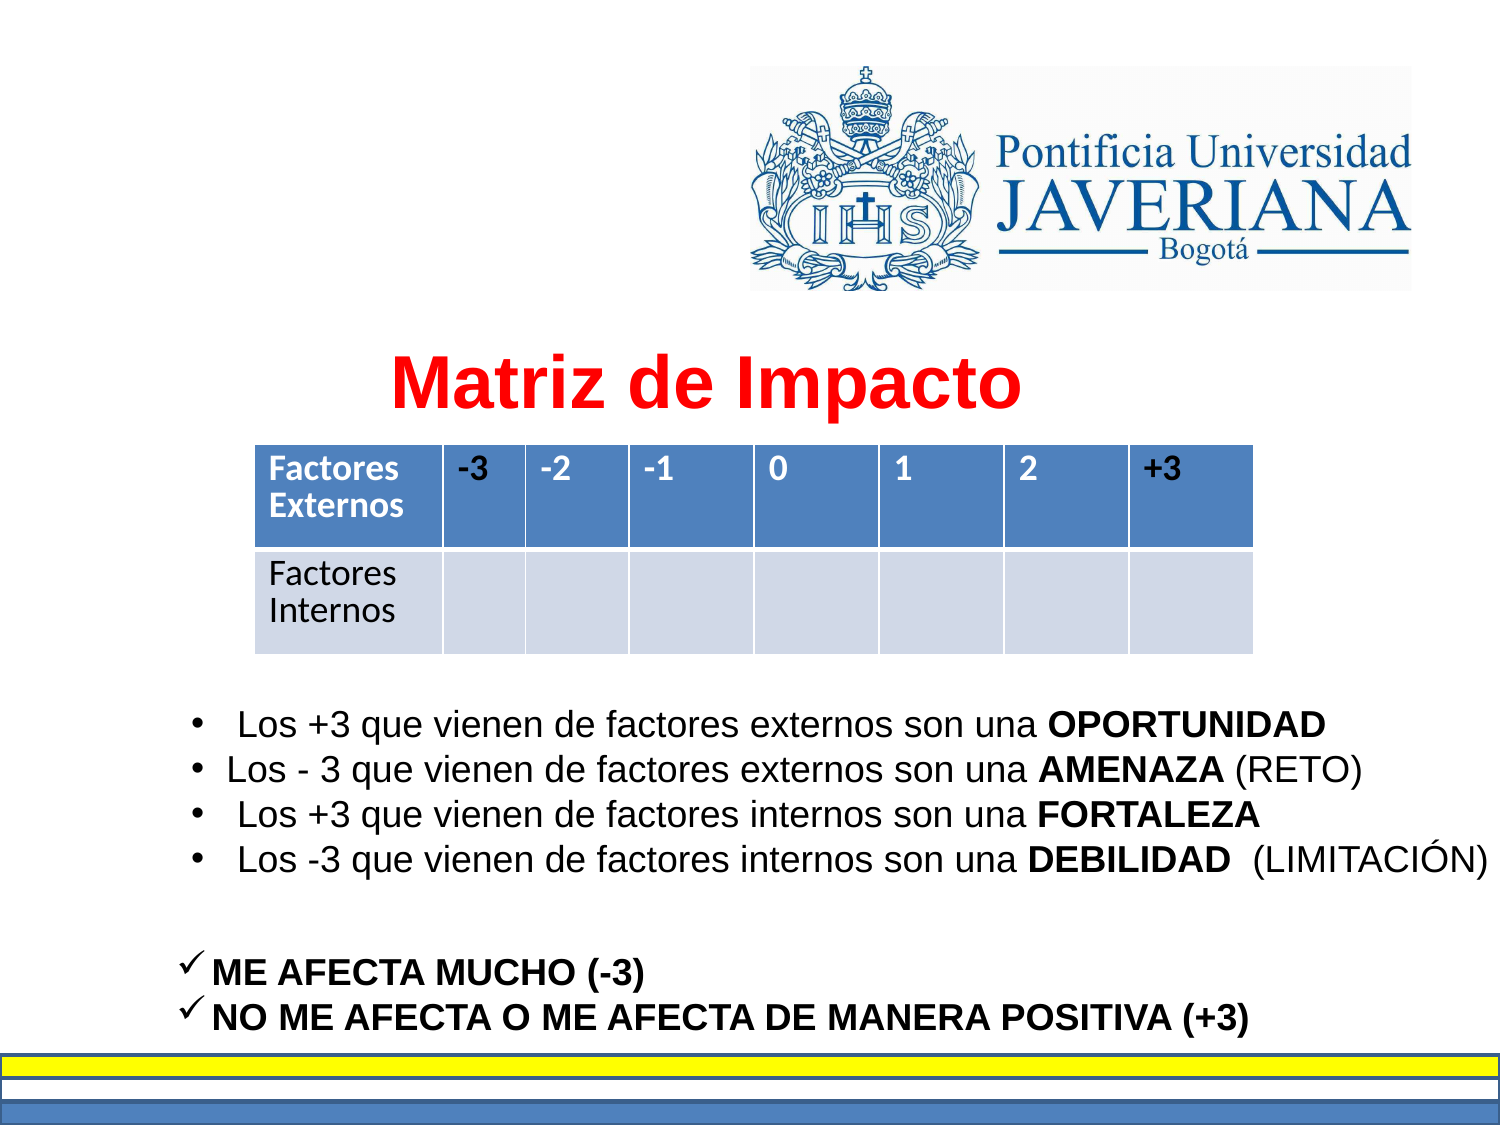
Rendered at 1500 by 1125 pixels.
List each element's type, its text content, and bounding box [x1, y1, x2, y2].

text_box [0, 1053, 1500, 1076]
table_header 0 [755, 445, 878, 547]
table_cell [526, 552, 628, 654]
table_header -2 [526, 445, 628, 547]
text_box [0, 1076, 1500, 1104]
table_header 2 [1005, 445, 1128, 547]
table_cell [755, 552, 878, 654]
table_cell [630, 552, 753, 654]
table_cell Factores Internos [255, 552, 442, 654]
text_box Los +3 que vienen de factores externos son una OPORTUNIDAD Los - 3 que vienen de factores externos son una AMENAZA (RETO) Los +3 que vienen de factores internos son una FORTALEZA Los -3 que vienen de factores internos son una DEBILIDAD (LIMITACIÓN) [176, 692, 1500, 888]
table_header Factores Externos [255, 445, 442, 547]
table_header 1 [880, 445, 1003, 547]
text_box [0, 1104, 1500, 1125]
table_cell [880, 552, 1003, 654]
table_header -1 [630, 445, 753, 547]
text_box ME AFECTA MUCHO (-3) NO ME AFECTA O ME AFECTA DE MANERA POSITIVA (+3) [161, 940, 1266, 1046]
table_cell [1130, 552, 1253, 654]
picture [749, 66, 1412, 291]
table_cell [1005, 552, 1128, 654]
text_box Matriz de Impacto [375, 326, 1039, 431]
table_header -3 [444, 445, 525, 547]
table_header +3 [1130, 445, 1253, 547]
table_cell [444, 552, 525, 654]
